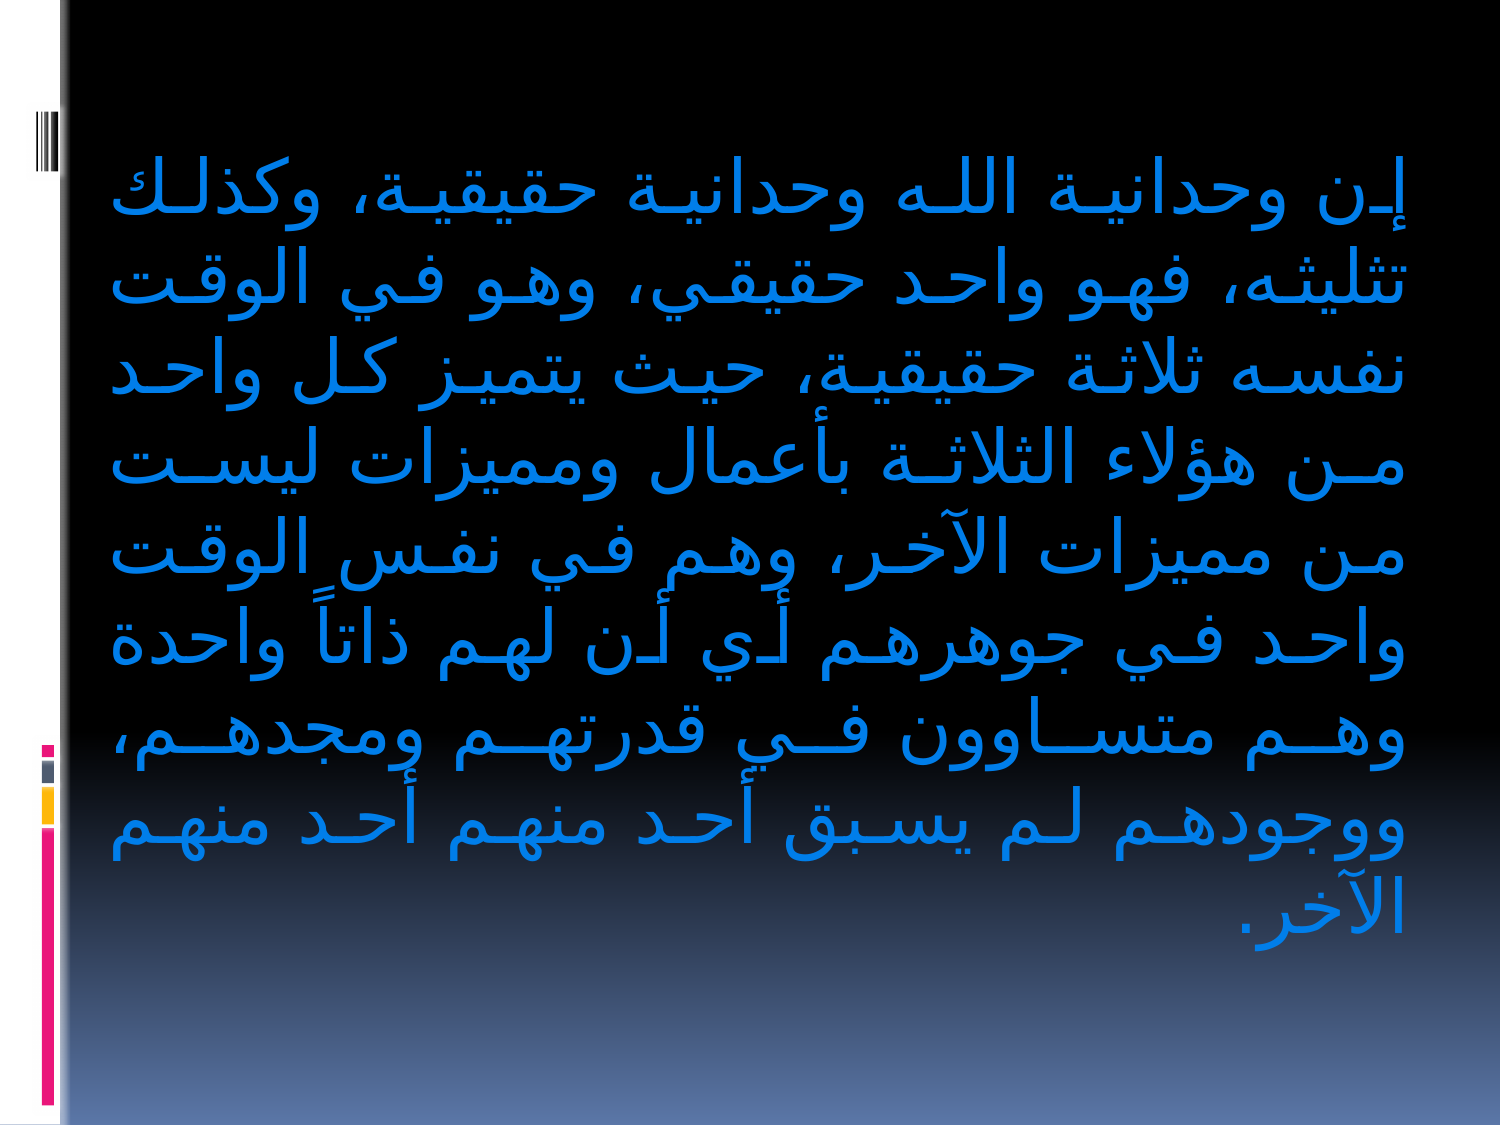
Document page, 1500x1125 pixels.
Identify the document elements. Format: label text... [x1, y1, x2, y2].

list إن وحدانية الله وحدانية حقيقية، وكذلك تثليثه، فهو واحد حقيقي، وهو في الوقت نفسه ثلاثة حقيقية، حيث يتميز كل واحد من هؤلاء الثلاثة بأعمال ومميزات ليست من مميزات الآخر، وهم في نفس الوقت واحد في جوهرهم أي أن لهم ذاتاً واحدة وهم متساوون في قدرتهم ومجدهم، ووجودهم لم يسبق أحد منهم أحد منهم الآخر. [93, 46, 1425, 1055]
